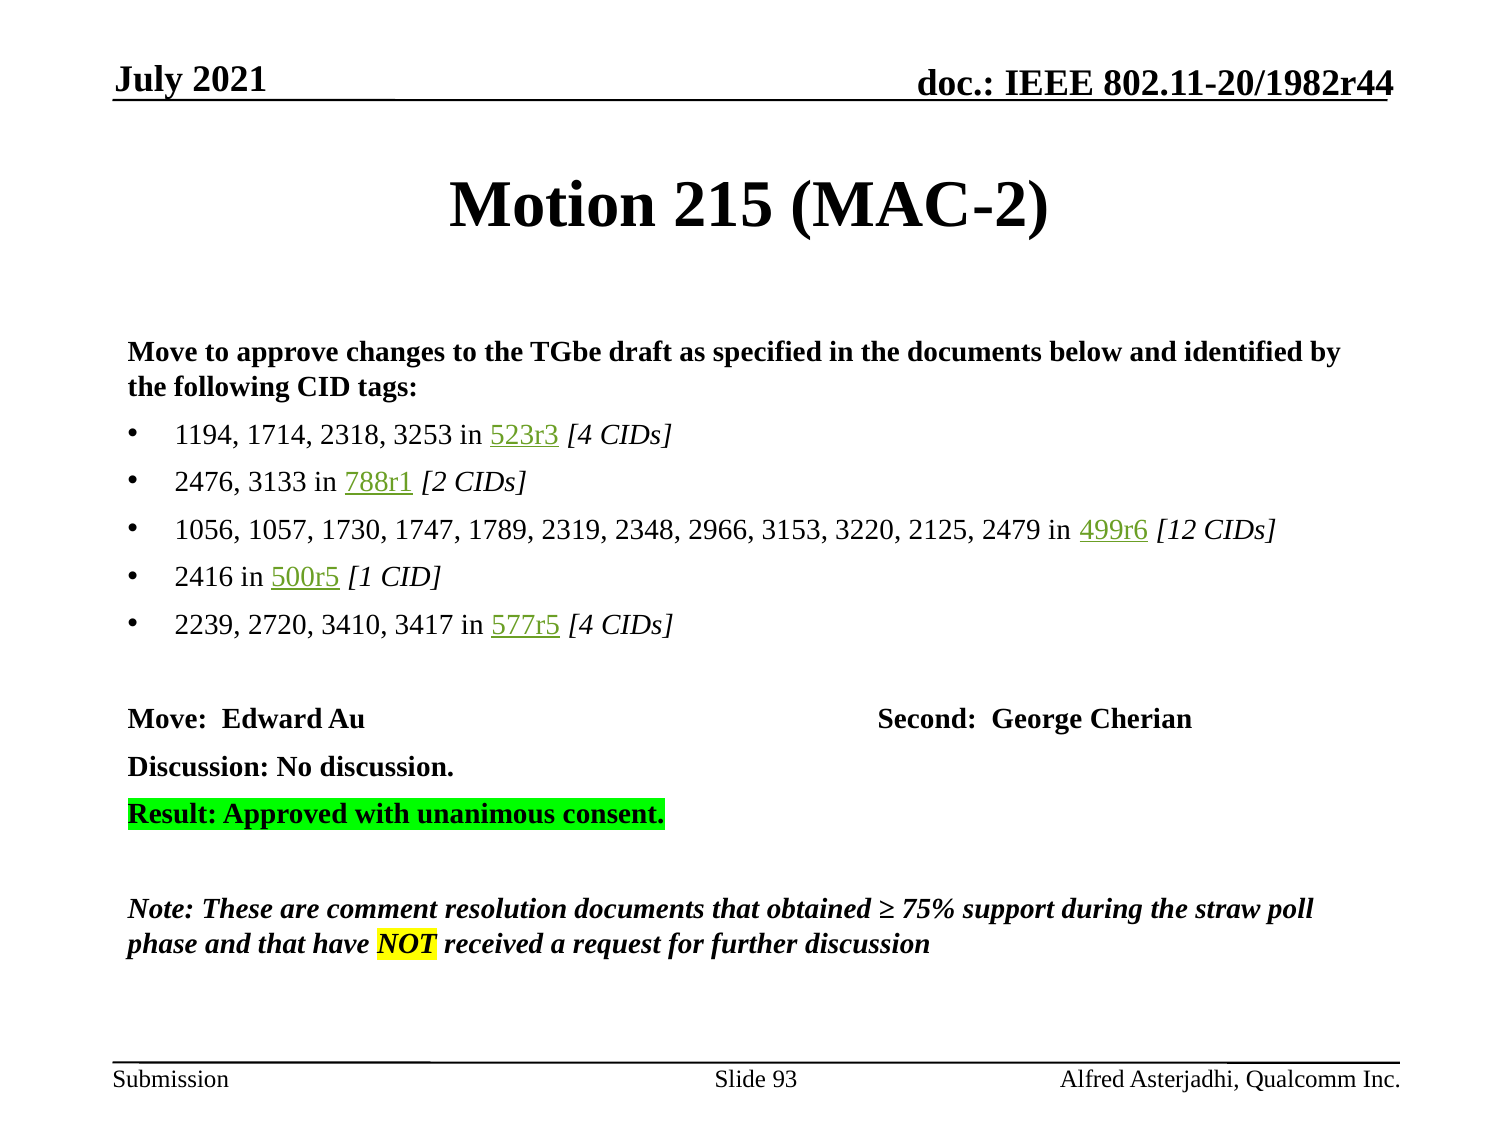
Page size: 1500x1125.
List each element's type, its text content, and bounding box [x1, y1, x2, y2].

title Motion 215 (MAC-2) [112, 112, 1388, 288]
slide_number Slide 93 [712, 1061, 800, 1123]
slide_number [114, 54, 423, 100]
list Move to approve changes to the TGbe draft as specified in the documents below and identified by the following CID tags: 1194, 1714, 2318, 3253 in 523r3 [4 CIDs] 2476, 3133 in 788r1 [2 CIDs] 1056, 1057, 1730, 1747, 1789, 2319, 2348, 2966, 3153, 3220, 2125, 2479 in 499r6 [12 CIDs] 2416 in 500r5 [1 CID] 2239, 2720, 3410, 3417 in 577r5 [4 CIDs] Move: Edward Au Second: George Cherian Discussion: No discussion. Result: Approved with unanimous consent. Note: These are comment resolution documents that obtained ≥ 75% support during the straw poll phase and that have NOT received a request for further discussion [112, 324, 1388, 1063]
footer Alfred Asterjadhi, Qualcomm Inc. [878, 1061, 1402, 1093]
